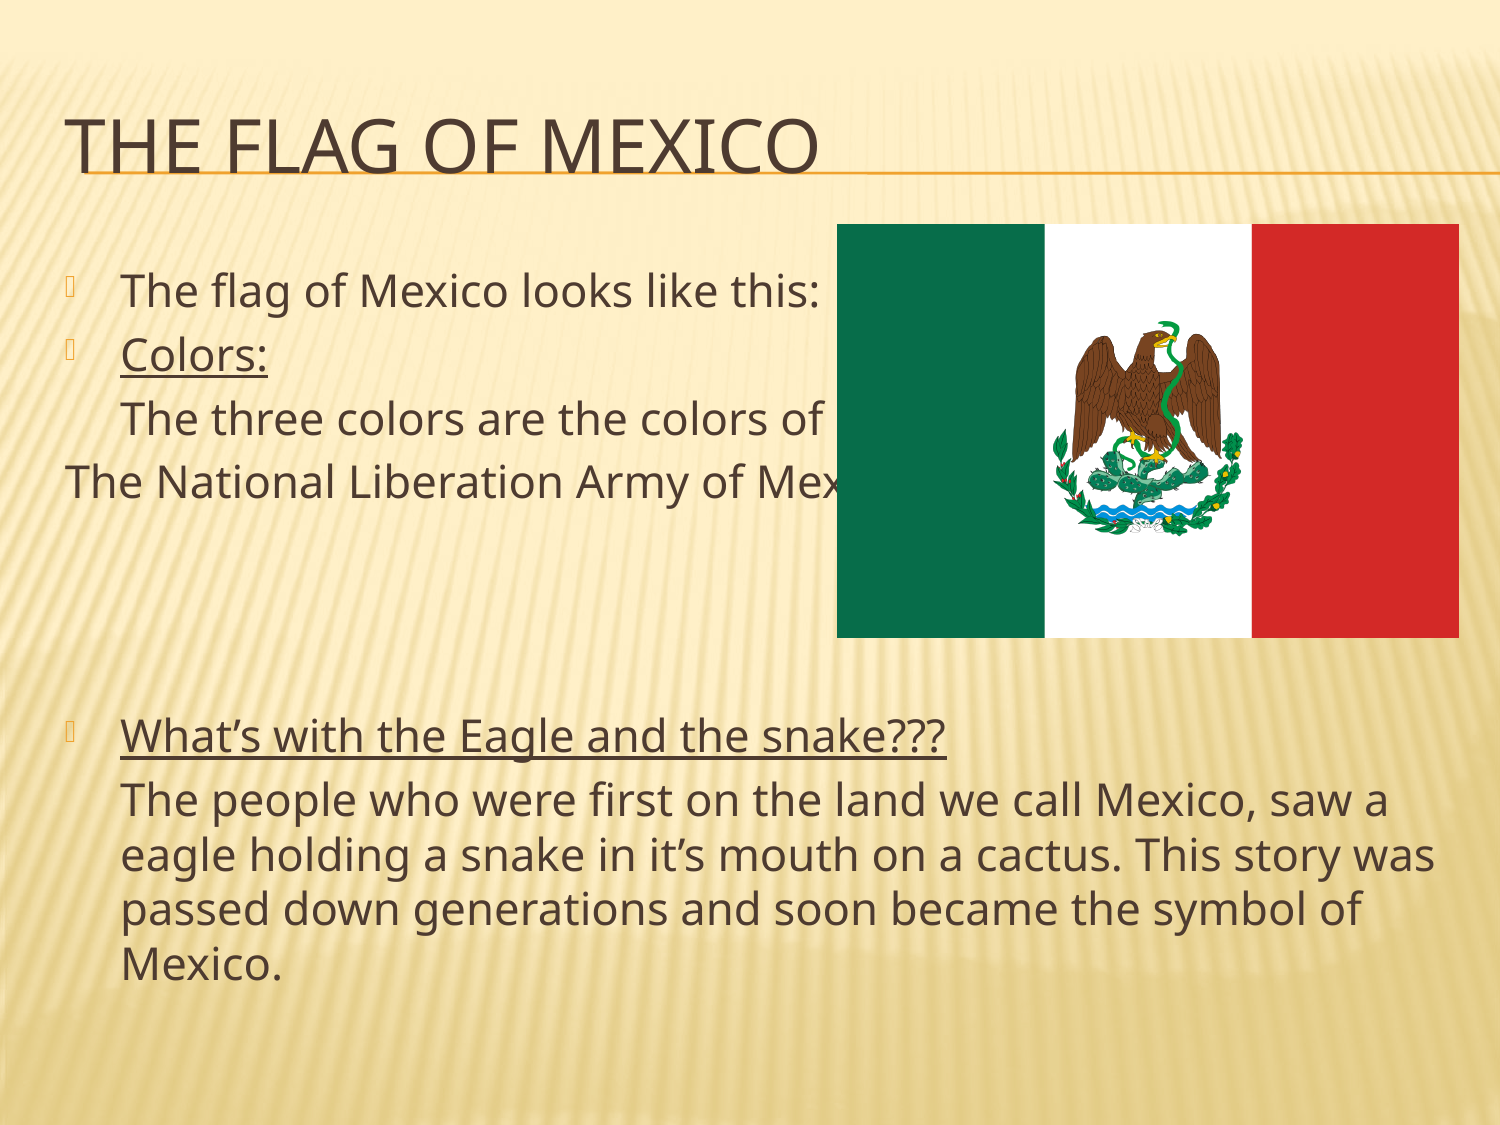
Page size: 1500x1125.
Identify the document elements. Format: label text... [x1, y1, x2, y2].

title The Flag of MExico [50, 75, 1475, 213]
picture [837, 224, 1459, 638]
list The flag of Mexico looks like this: Colors: The three colors are the colors of The National Liberation Army of Mexico. What’s with the Eagle and the snake??? The people who were first on the land we call Mexico, saw a eagle holding a snake in it’s mouth on a cactus. This story was passed down generations and soon became the symbol of Mexico. [50, 254, 1475, 998]
